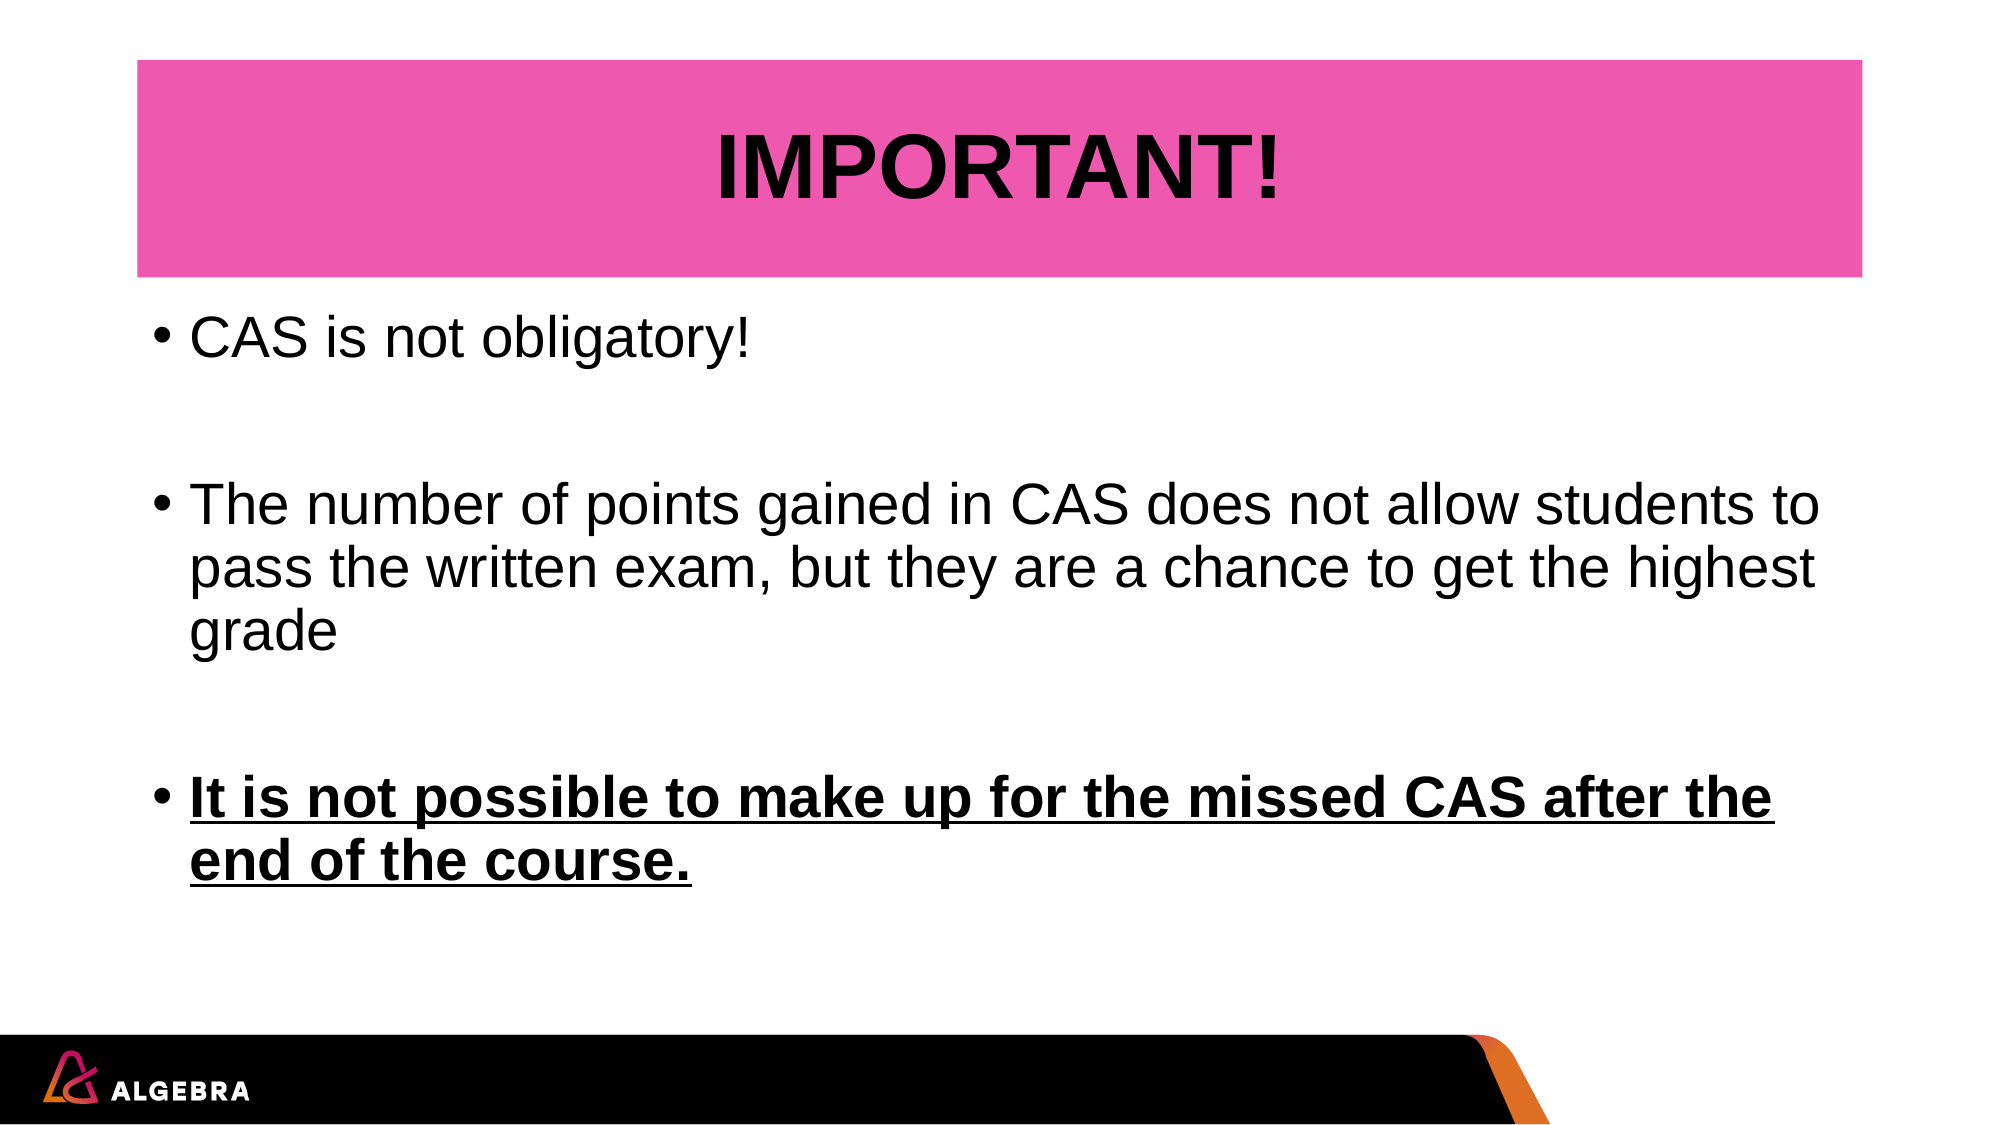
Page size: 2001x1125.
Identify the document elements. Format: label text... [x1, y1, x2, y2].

picture [0, 1034, 1733, 1125]
title IMPORTANT! [137, 59, 1863, 278]
list CAS is not obligatory! ​ The number of points gained in CAS does not allow students to pass the written exam, but they are a chance to get the highest grade It is not possible to make up for the missed CAS after the end of the course. [137, 299, 1863, 1014]
